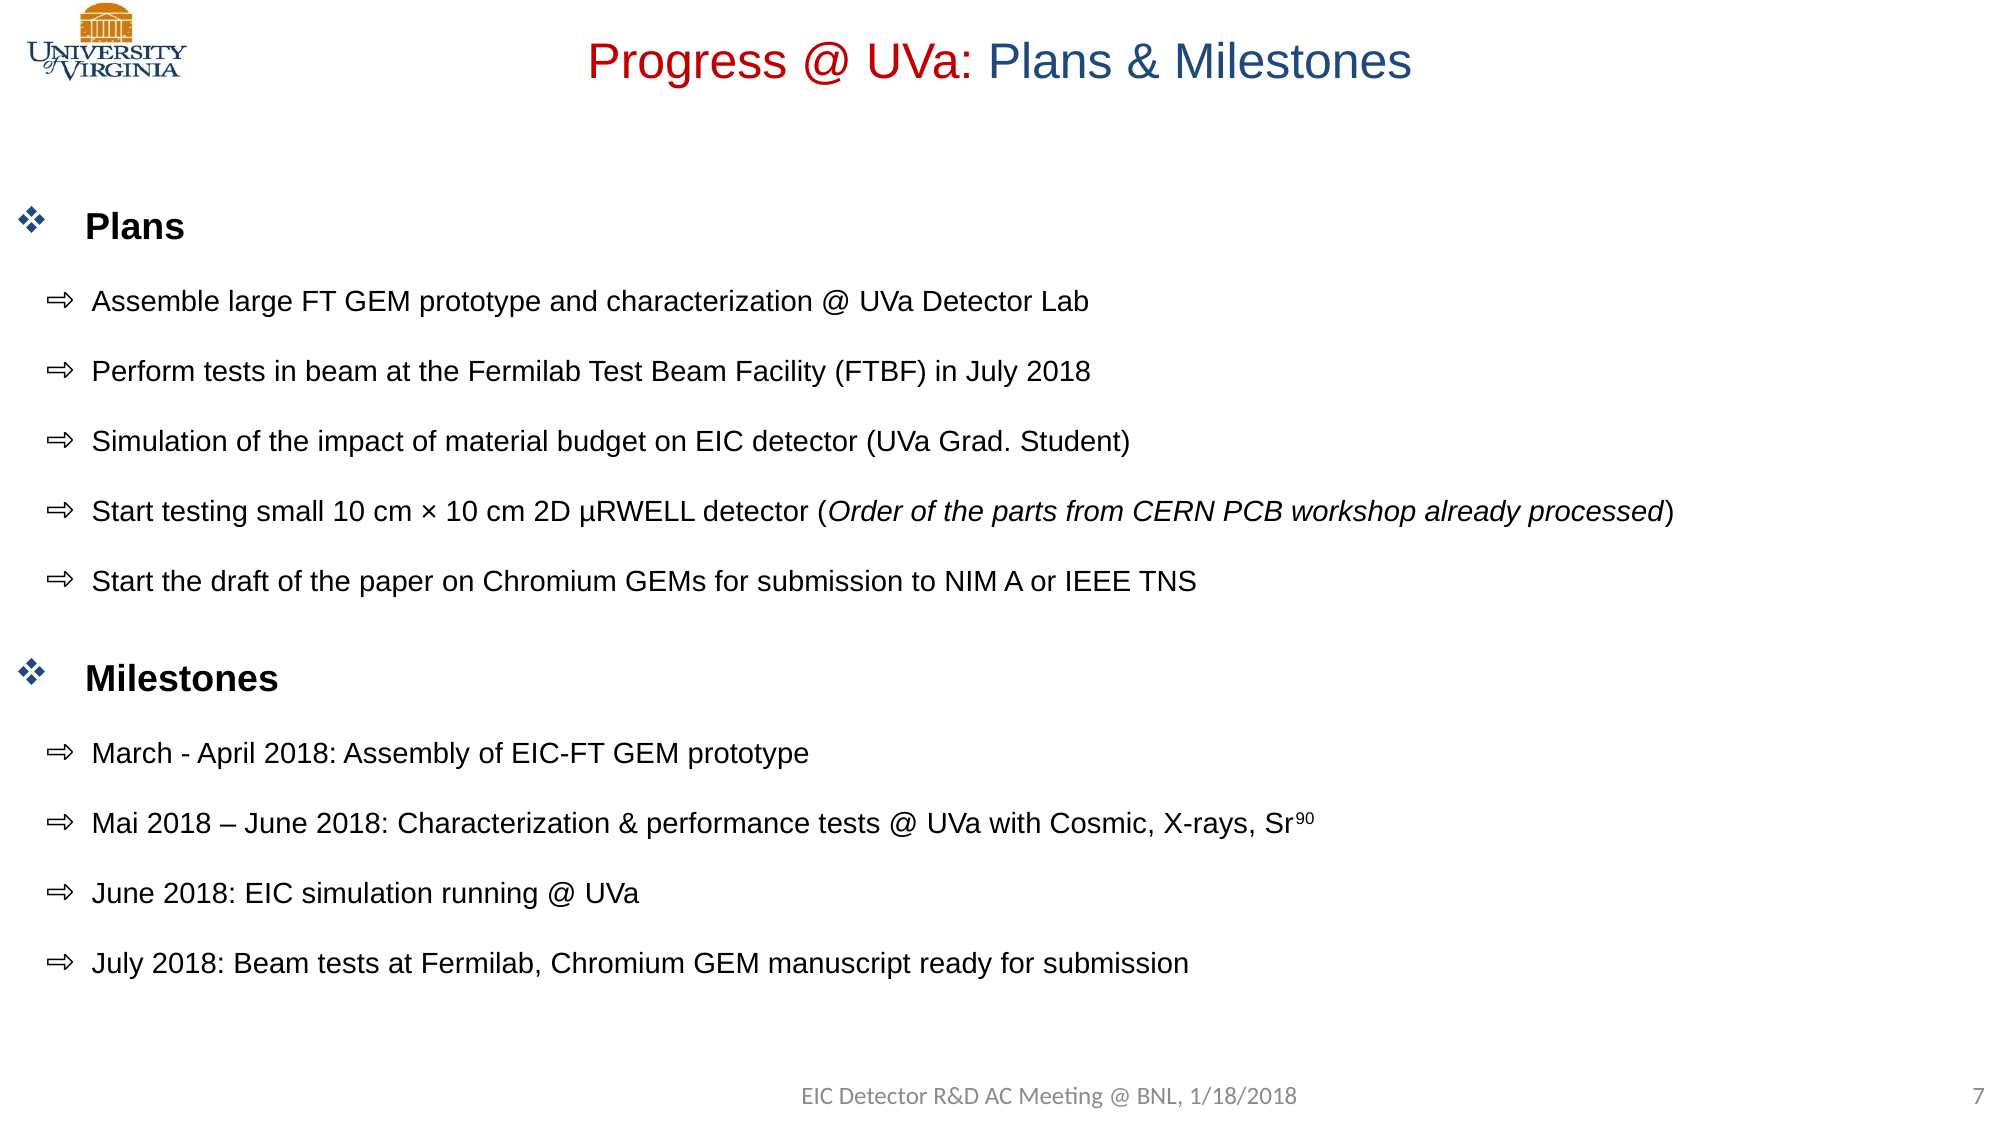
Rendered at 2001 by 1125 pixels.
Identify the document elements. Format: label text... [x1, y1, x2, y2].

footer EIC Detector R&D AC Meeting @ BNL, 1/18/2018 [762, 1065, 1338, 1125]
text_box Progress @ UVa: Plans & Milestones [0, 0, 2000, 88]
slide_number 7 [1533, 1065, 2000, 1125]
text_box Plans Assemble large FT GEM prototype and characterization @ UVa Detector Lab Perform tests in beam at the Fermilab Test Beam Facility (FTBF) in July 2018 Simulation of the impact of material budget on EIC detector (UVa Grad. Student) Start testing small 10 cm × 10 cm 2D µRWELL detector (Order of the parts from CERN PCB workshop already processed) Start the draft of the paper on Chromium GEMs for submission to NIM A or IEEE TNS Milestones March - April 2018: Assembly of EIC-FT GEM prototype Mai 2018 – June 2018: Characterization & performance tests @ UVa with Cosmic, X-rays, Sr90 June 2018: EIC simulation running @ UVa July 2018: Beam tests at Fermilab, Chromium GEM manuscript ready for submission [0, 149, 2000, 987]
